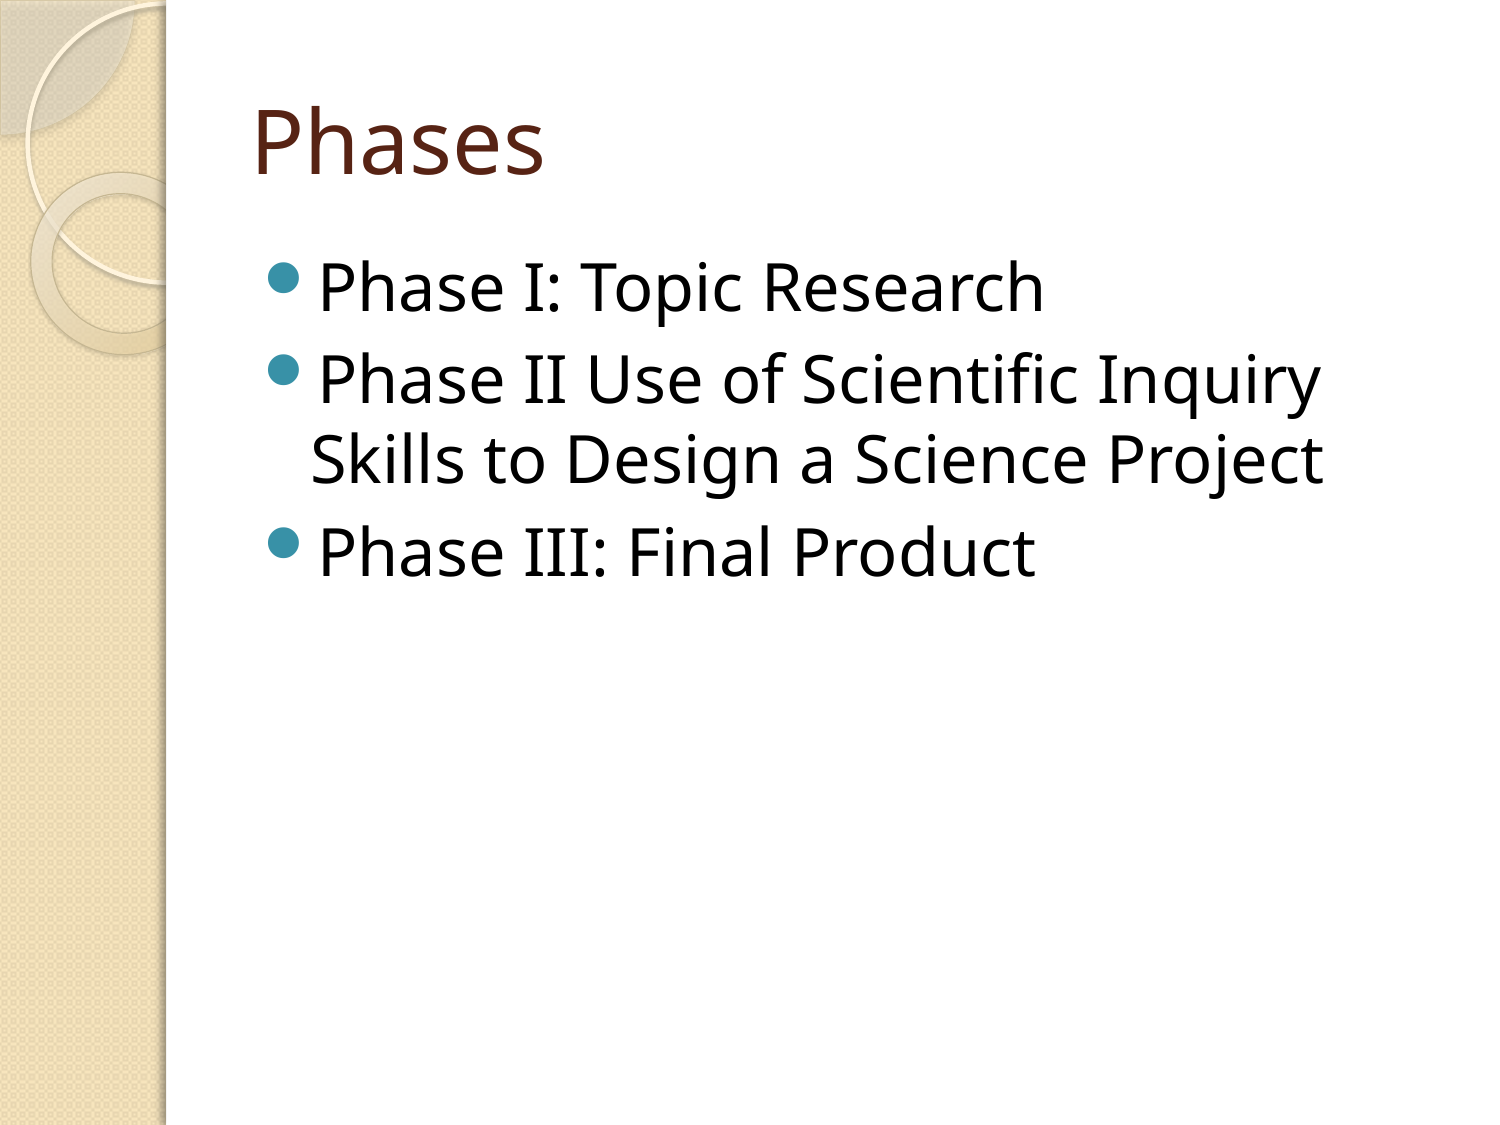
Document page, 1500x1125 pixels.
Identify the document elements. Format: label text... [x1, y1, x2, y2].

list Phase I: Topic Research Phase II Use of Scientific Inquiry Skills to Design a Science Project Phase III: Final Product [235, 237, 1466, 1025]
title Phases [235, 45, 1466, 233]
